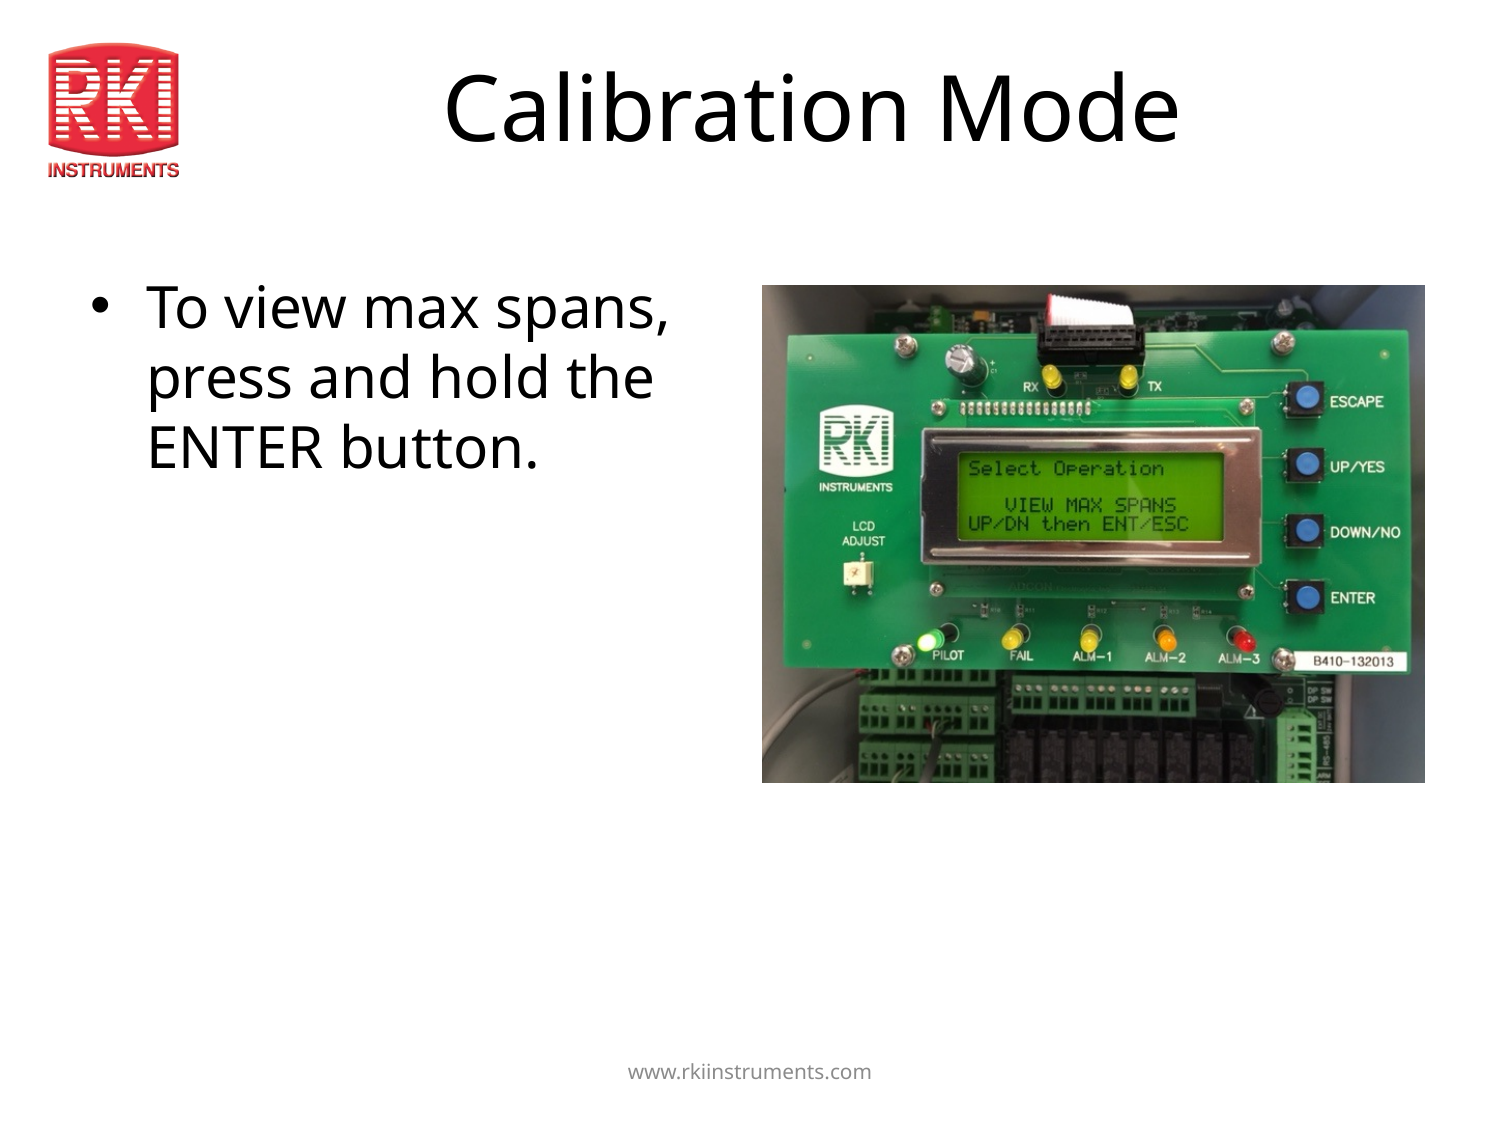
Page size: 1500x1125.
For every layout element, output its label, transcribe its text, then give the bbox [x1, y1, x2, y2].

list To view max spans, press and hold the ENTER button. [75, 262, 738, 1005]
picture [37, 37, 188, 184]
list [762, 162, 1426, 906]
title Calibration Mode [175, 49, 1451, 161]
footer www.rkiinstruments.com [512, 1042, 988, 1103]
